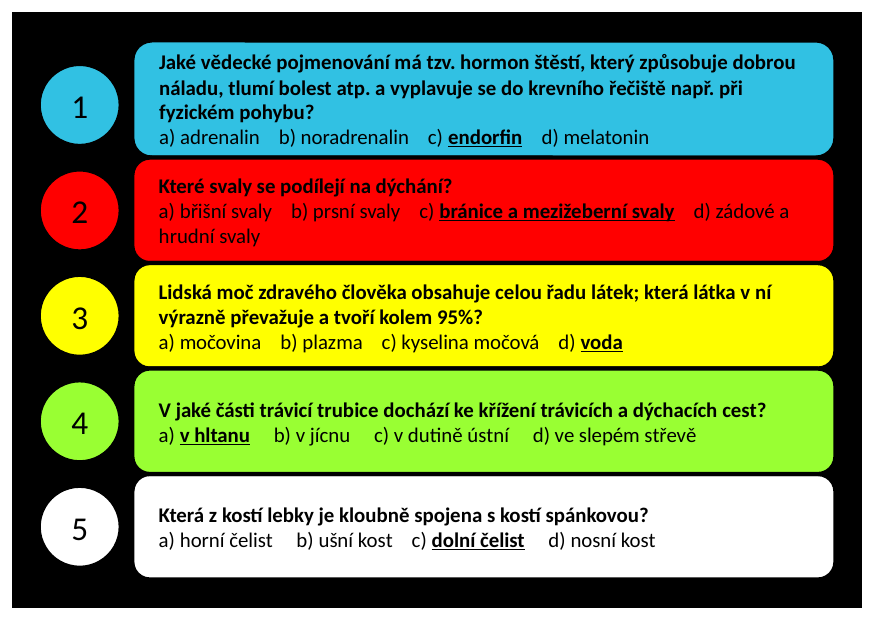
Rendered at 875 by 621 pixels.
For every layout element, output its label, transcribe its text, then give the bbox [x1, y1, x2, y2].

text_box [13, 15, 861, 605]
text_box Která z kostí lebky je kloubně spojena s kostí spánkovou? a) horní čelist b) ušní kost c) dolní čelist d) nosní kost [130, 474, 838, 582]
text_box Které svaly se podílejí na dýchání? a) břišní svaly b) prsní svaly c) bránice a mezižeberní svaly d) zádové a hrudní svaly [130, 155, 838, 263]
text_box 2 [36, 167, 123, 254]
text_box 5 [36, 483, 123, 570]
text_box Lidská moč zdravého člověka obsahuje celou řadu látek; která látka v ní výrazně převažuje a tvoří kolem 95%? a) močovina b) plazma c) kyselina močová d) voda [130, 260, 838, 368]
text_box 3 [36, 272, 123, 359]
text_box [0, 0, 875, 621]
text_box 4 [36, 378, 123, 465]
text_box V jaké části trávicí trubice dochází ke křížení trávicích a dýchacích cest? a) v hltanu b) v jícnu c) v dutině ústní d) ve slepém střevě [130, 366, 838, 477]
text_box Jaké vědecké pojmenování má tzv. hormon štěstí, který způsobuje dobrou náladu, tlumí bolest atp. a vyplavuje se do krevního řečiště např. při fyzickém pohybu? a) adrenalin b) noradrenalin c) endorfin d) melatonin [130, 38, 838, 157]
text_box 1 [36, 61, 123, 149]
